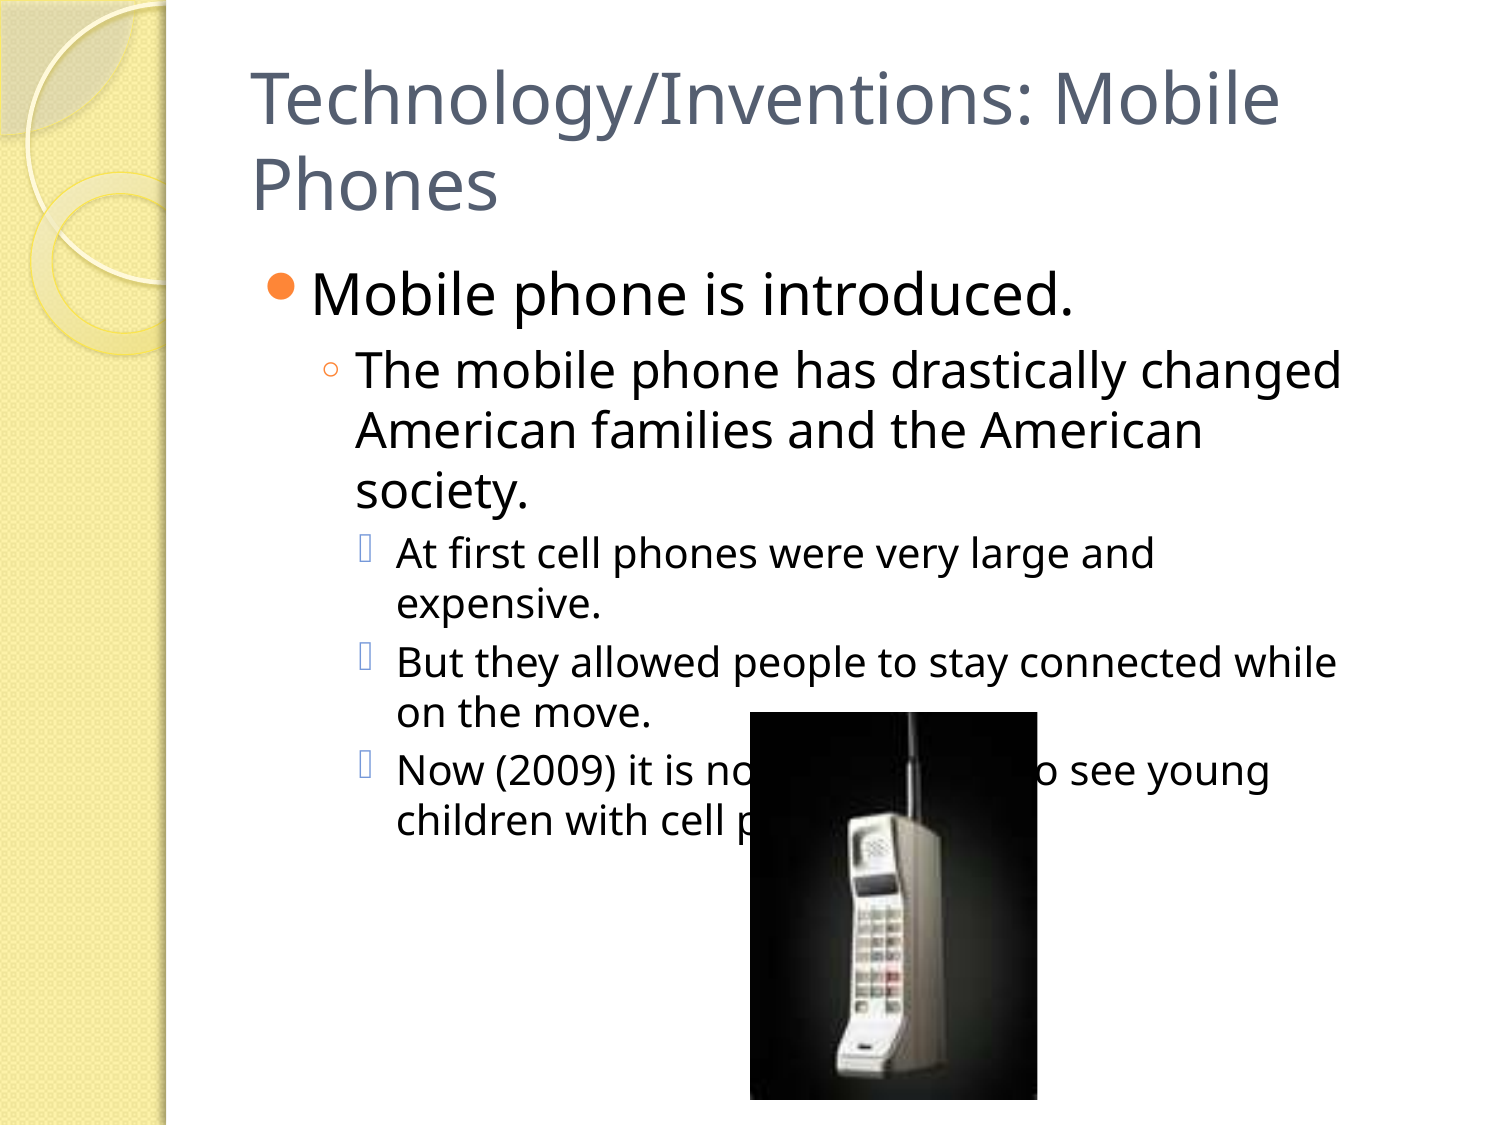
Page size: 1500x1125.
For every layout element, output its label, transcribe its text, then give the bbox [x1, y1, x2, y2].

title Technology/Inventions: Mobile Phones [235, 45, 1466, 233]
picture [749, 712, 1038, 1101]
list Mobile phone is introduced. The mobile phone has drastically changed American families and the American society. At first cell phones were very large and expensive. But they allowed people to stay connected while on the move. Now (2009) it is not uncommon to see young children with cell phones. [235, 249, 1388, 1015]
